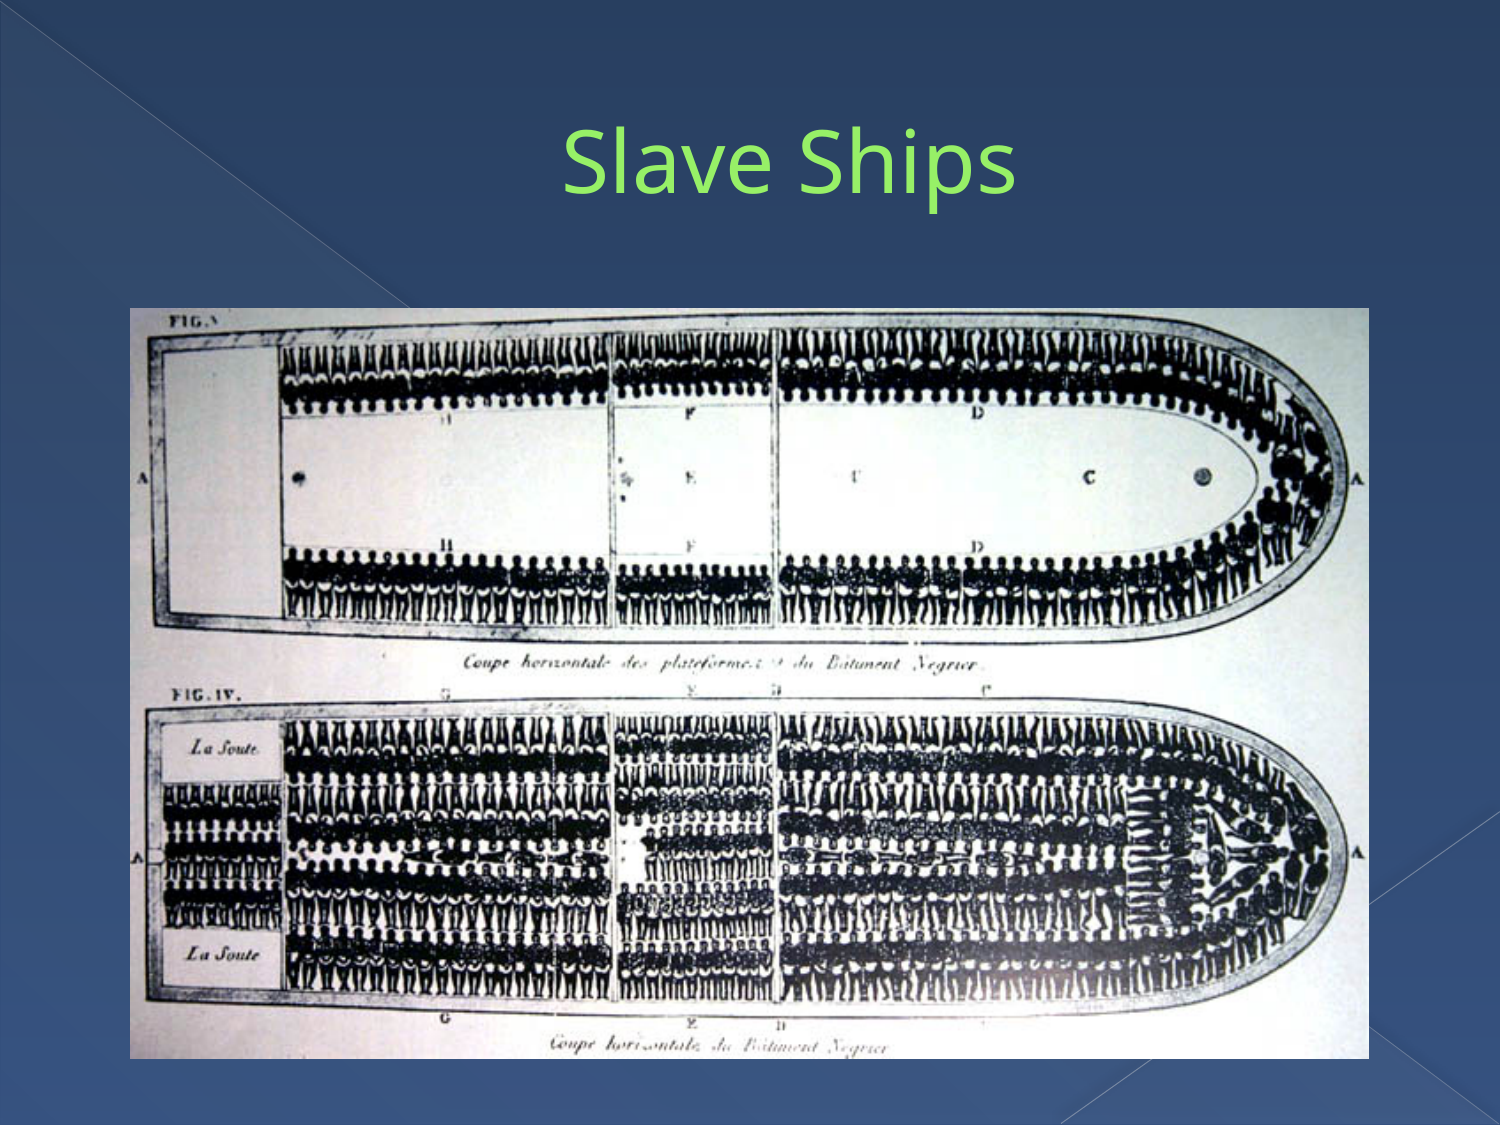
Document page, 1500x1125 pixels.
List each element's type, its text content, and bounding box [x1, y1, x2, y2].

title Slave Ships [75, 43, 1425, 274]
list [130, 308, 1370, 1060]
